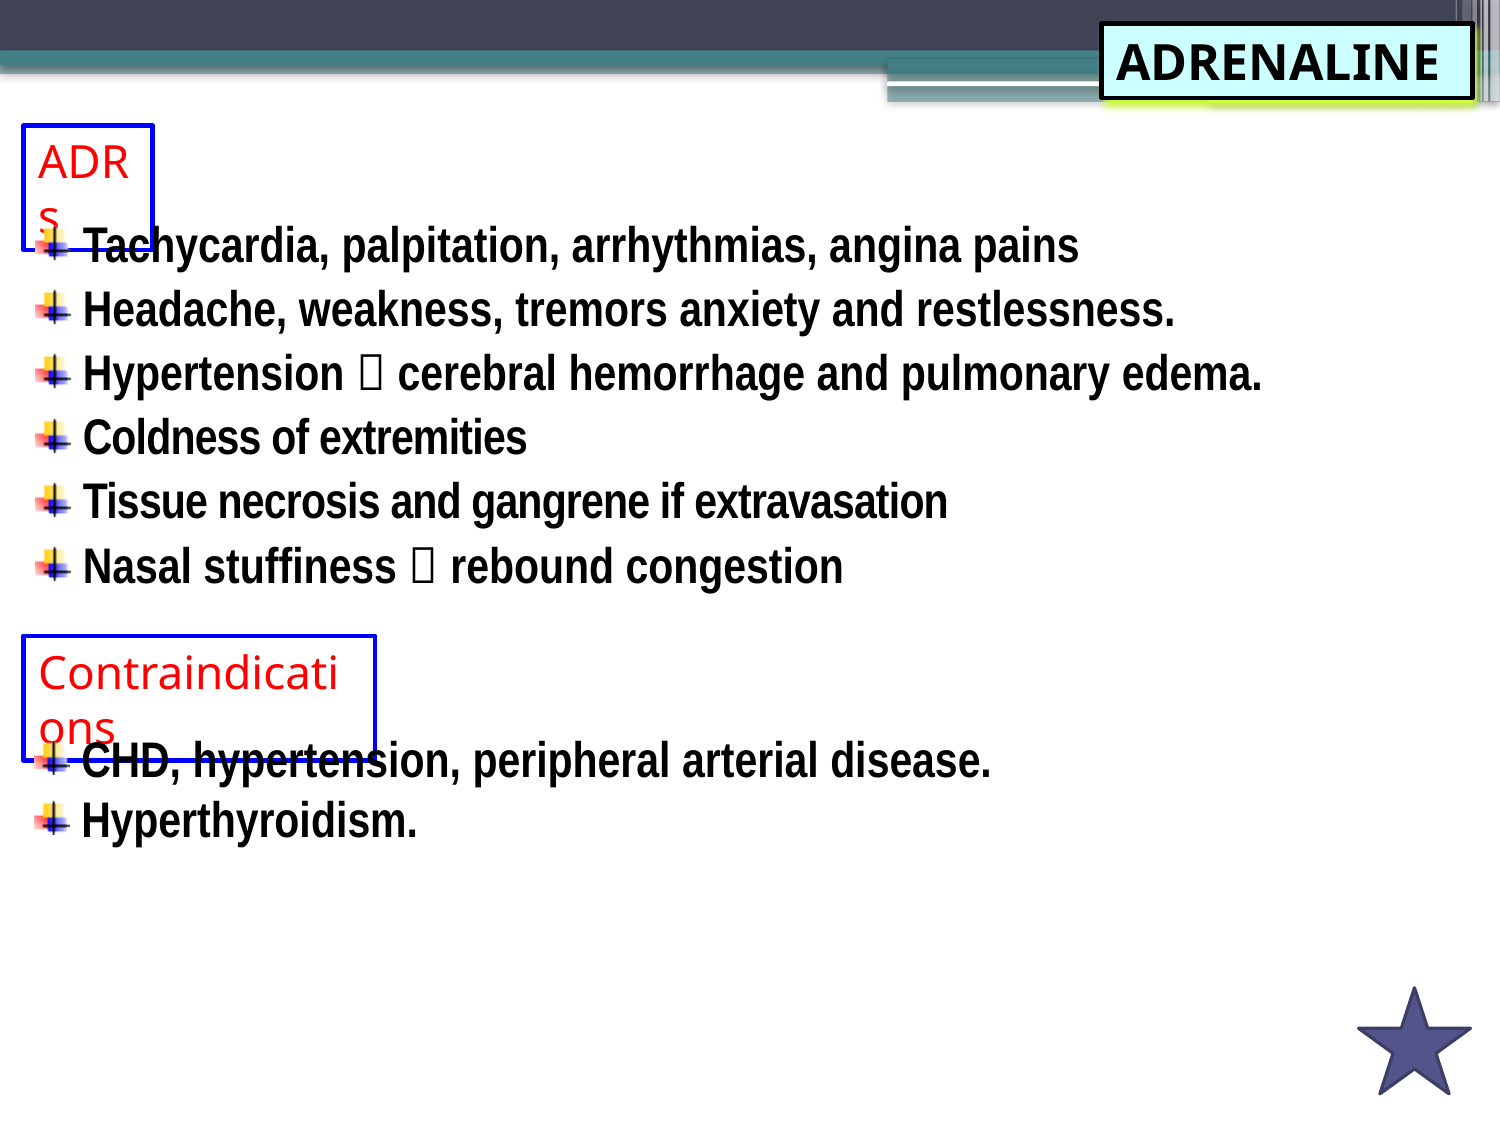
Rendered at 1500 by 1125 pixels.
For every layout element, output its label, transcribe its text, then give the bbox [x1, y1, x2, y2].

text_box Contraindications [23, 635, 375, 719]
picture [35, 288, 71, 324]
picture [34, 739, 70, 775]
text_box ADRENALINE [1101, 23, 1473, 99]
picture [35, 481, 71, 517]
text_box Tachycardia, palpitation, arrhythmias, angina pains Headache, weakness, tremors anxiety and restlessness. Hypertension  cerebral hemorrhage and pulmonary edema. Coldness of extremities Tissue necrosis and gangrene if extravasation Nasal stuffiness  rebound congestion [21, 204, 1487, 601]
picture [35, 352, 71, 388]
picture [34, 799, 70, 835]
text_box [1356, 986, 1473, 1096]
text_box CHD, hypertension, peripheral arterial disease. Hyperthyroidism. [19, 719, 1426, 855]
picture [35, 224, 71, 260]
picture [35, 417, 71, 453]
picture [35, 545, 71, 581]
text_box ADRs [23, 125, 153, 204]
